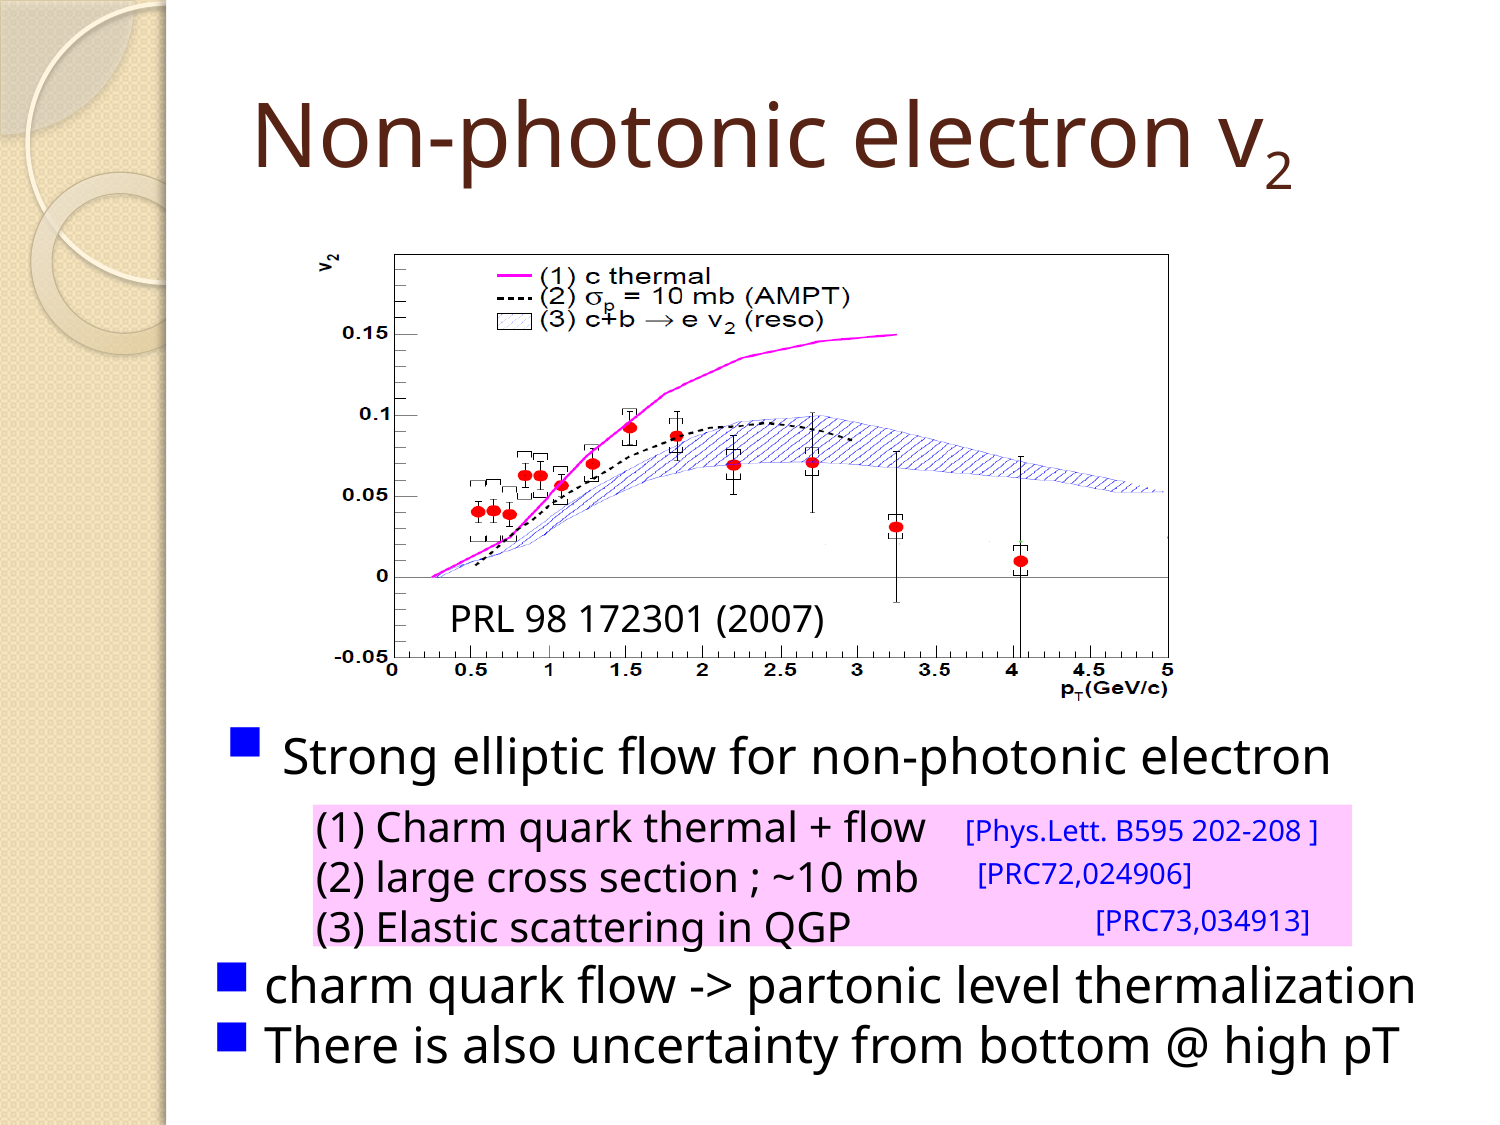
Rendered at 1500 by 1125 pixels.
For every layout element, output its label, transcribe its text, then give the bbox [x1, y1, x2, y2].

text_box [PRC72,024906] [962, 855, 1211, 898]
text_box [PRC73,034913] [1080, 895, 1330, 945]
title Non-photonic electron v2 [235, 45, 1466, 233]
text_box charm quark flow -> partonic level thermalization There is also uncertainty from bottom @ high pT [198, 946, 1447, 1082]
text_box [946, 804, 1353, 946]
text_box [Phys.Lett. B595 202-208 ] [950, 804, 1339, 855]
picture [285, 218, 1212, 713]
text_box Strong elliptic flow for non-photonic electron [208, 717, 1361, 792]
text_box (1) Charm quark thermal + flow (2) large cross section ; ~10 mb (3) Elastic scattering in QGP [301, 792, 946, 946]
